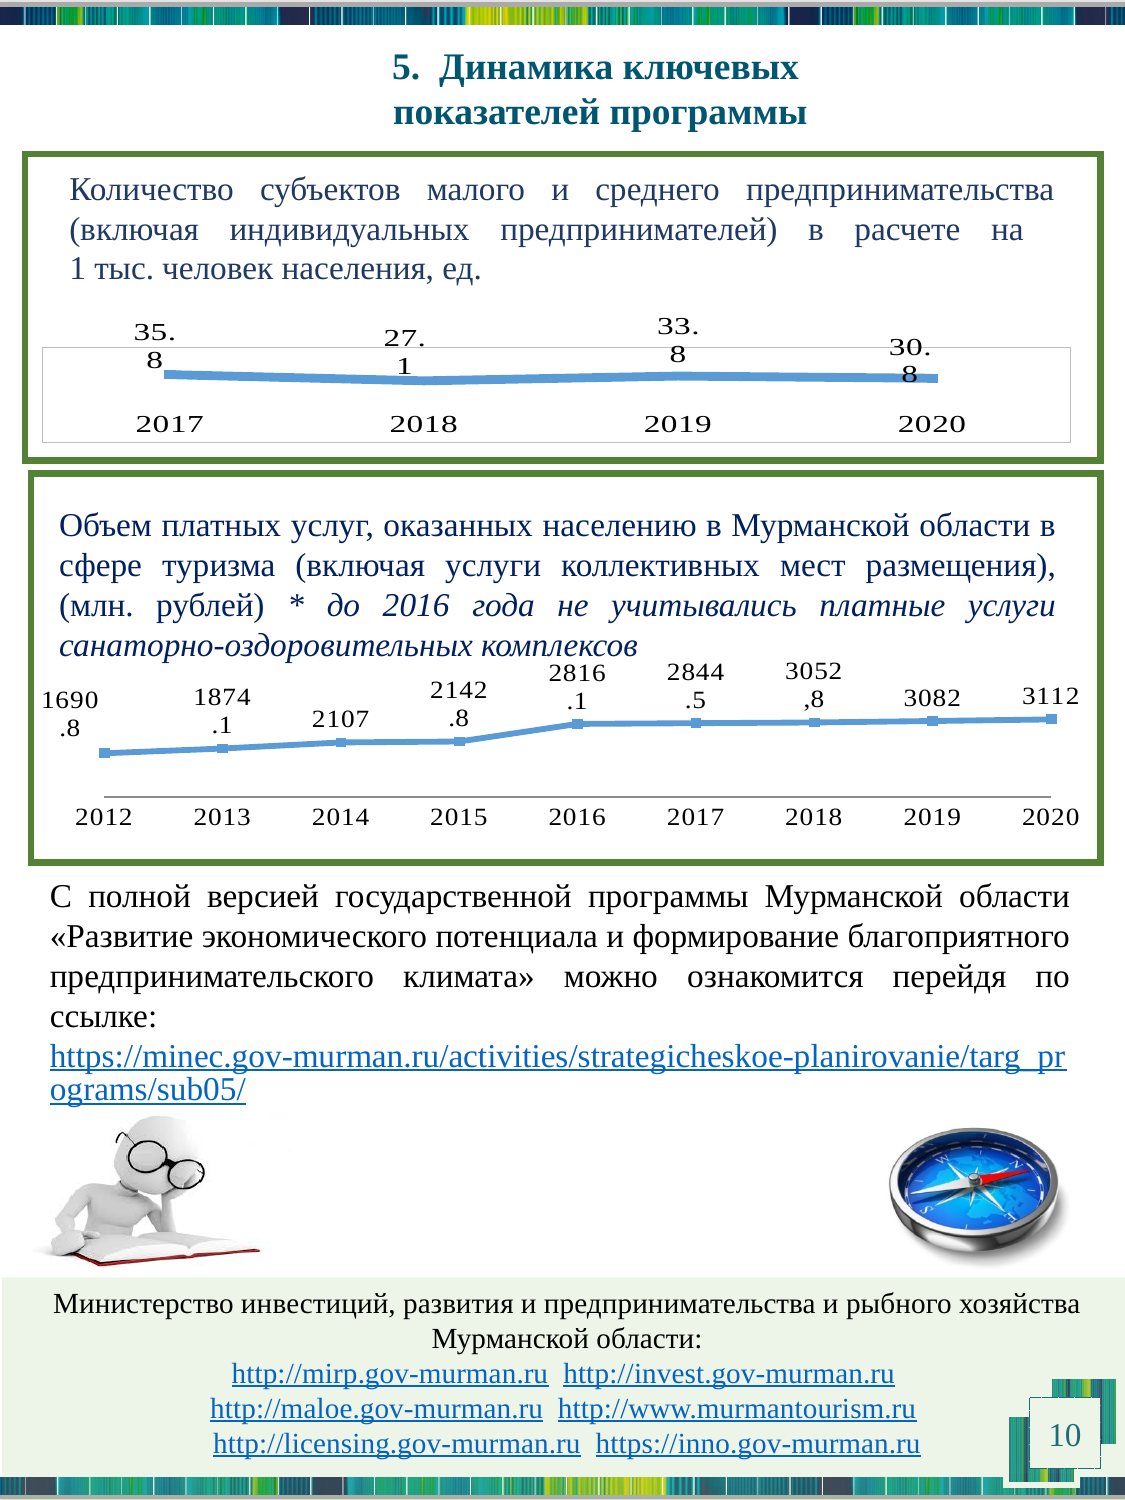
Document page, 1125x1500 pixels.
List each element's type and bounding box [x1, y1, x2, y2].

picture [0, 1113, 291, 1273]
chart [40, 656, 1081, 858]
text_box [0, 0, 1125, 1500]
chart [42, 312, 1071, 443]
picture [869, 1116, 1078, 1274]
